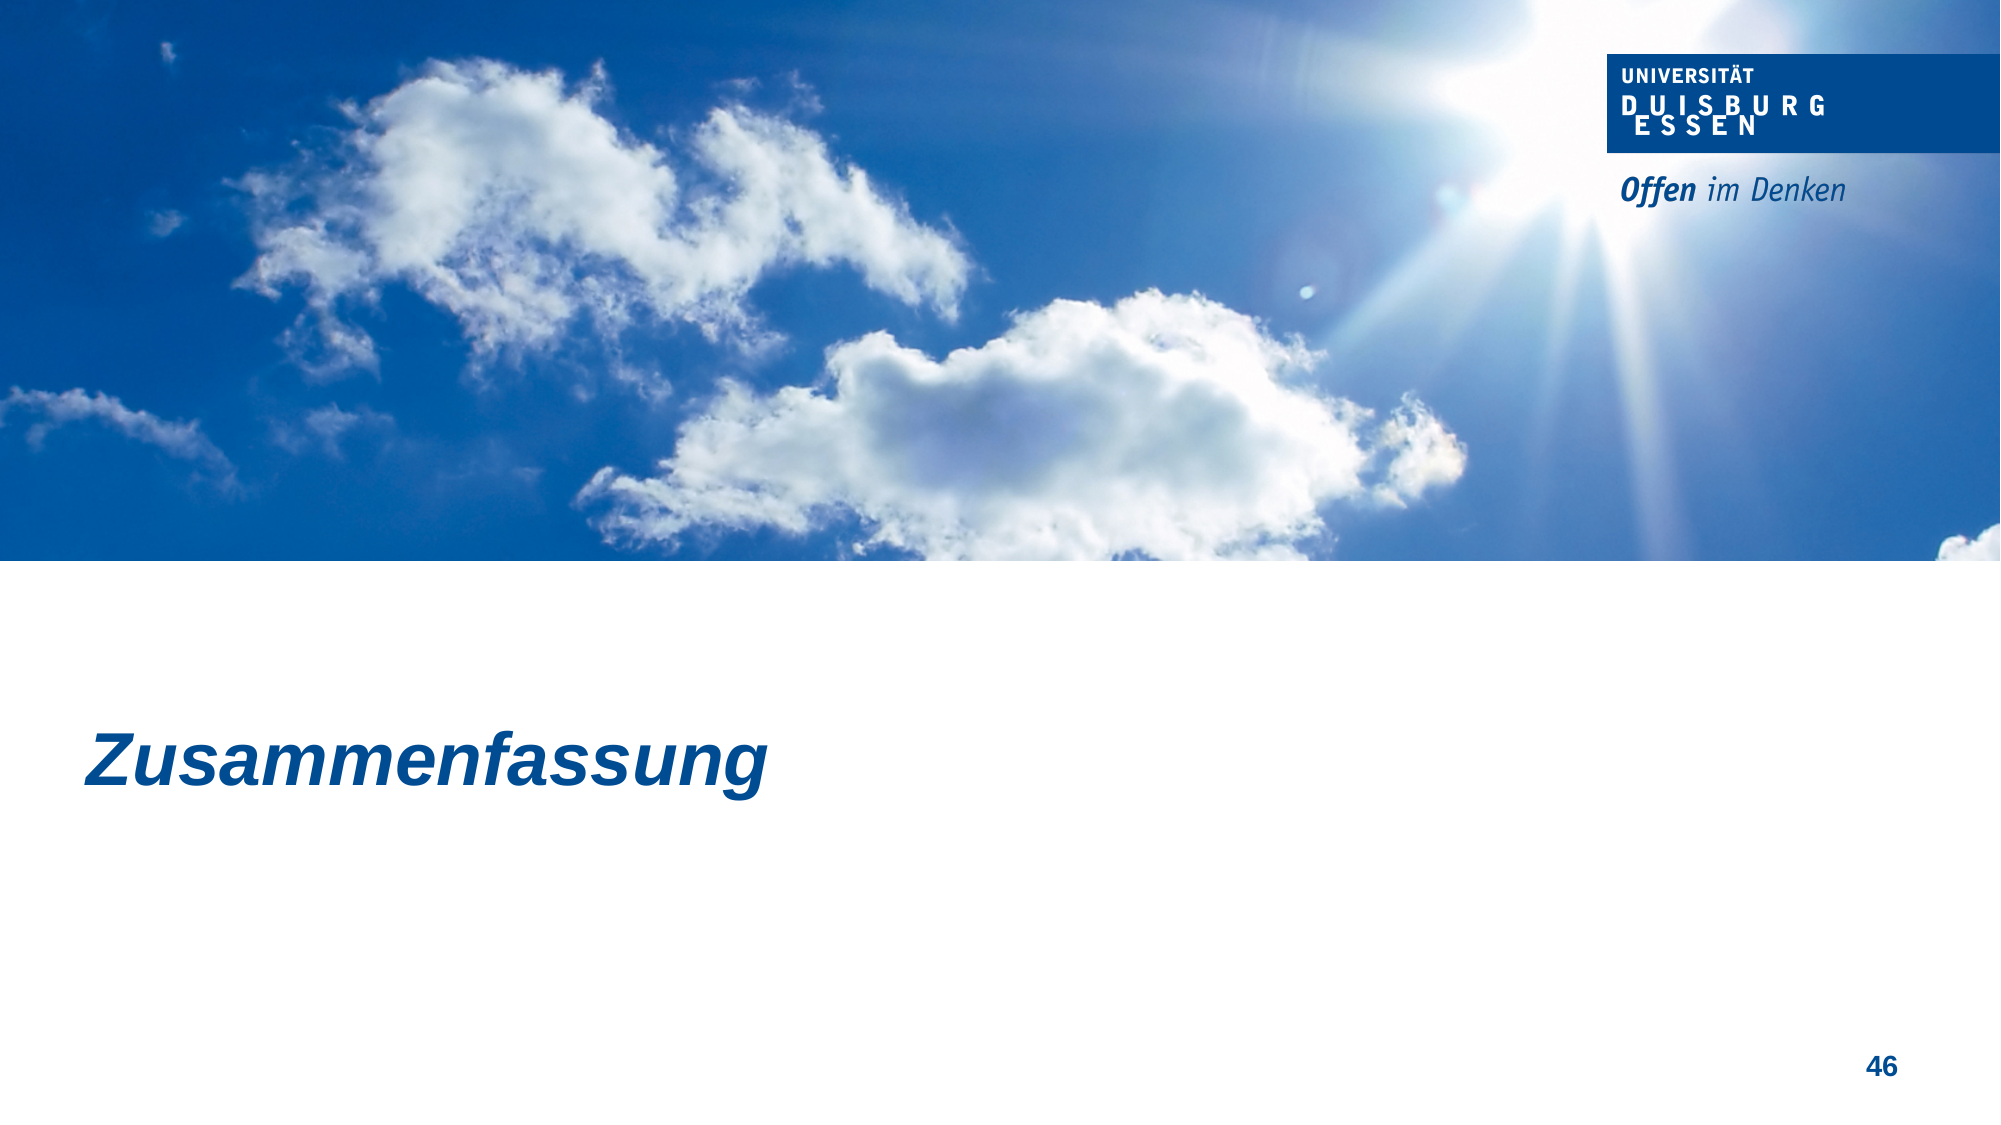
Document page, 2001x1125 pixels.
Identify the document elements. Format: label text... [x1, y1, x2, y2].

list Zusammenfassung [86, 710, 1276, 789]
slide_number 46 [1677, 1039, 1914, 1081]
picture [0, 0, 2000, 561]
